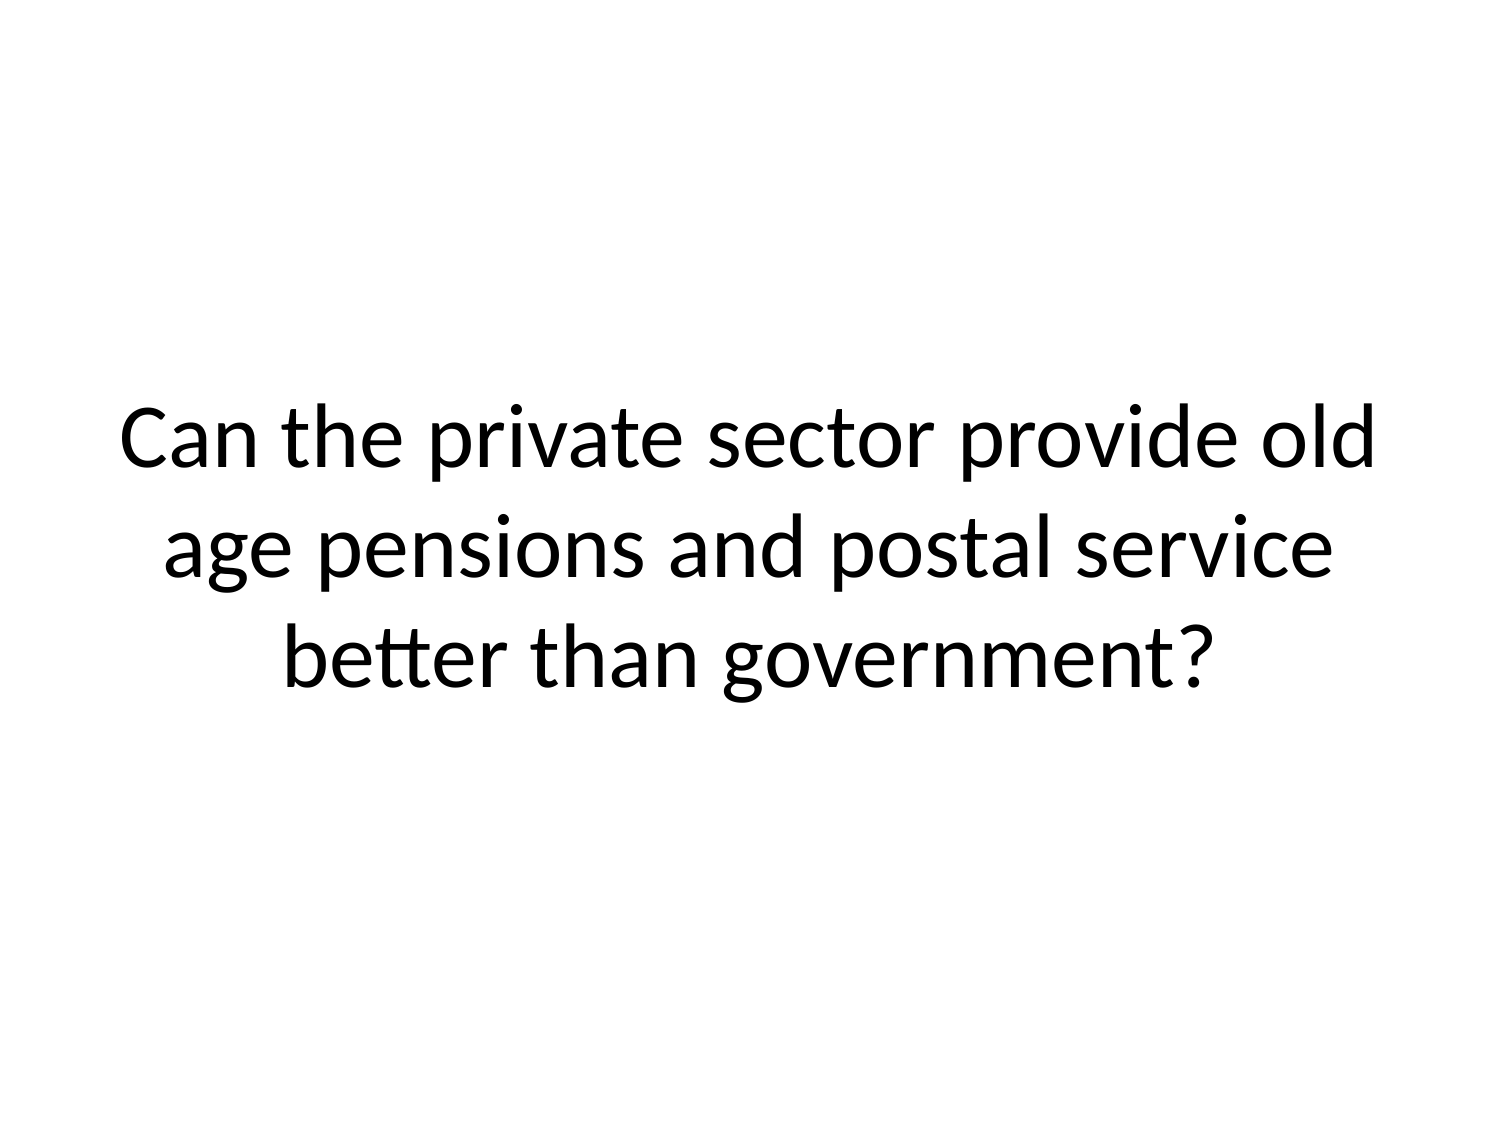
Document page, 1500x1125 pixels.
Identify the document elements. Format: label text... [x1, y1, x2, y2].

title Can the private sector provide old age pensions and postal service better than government? [74, 44, 1426, 1038]
